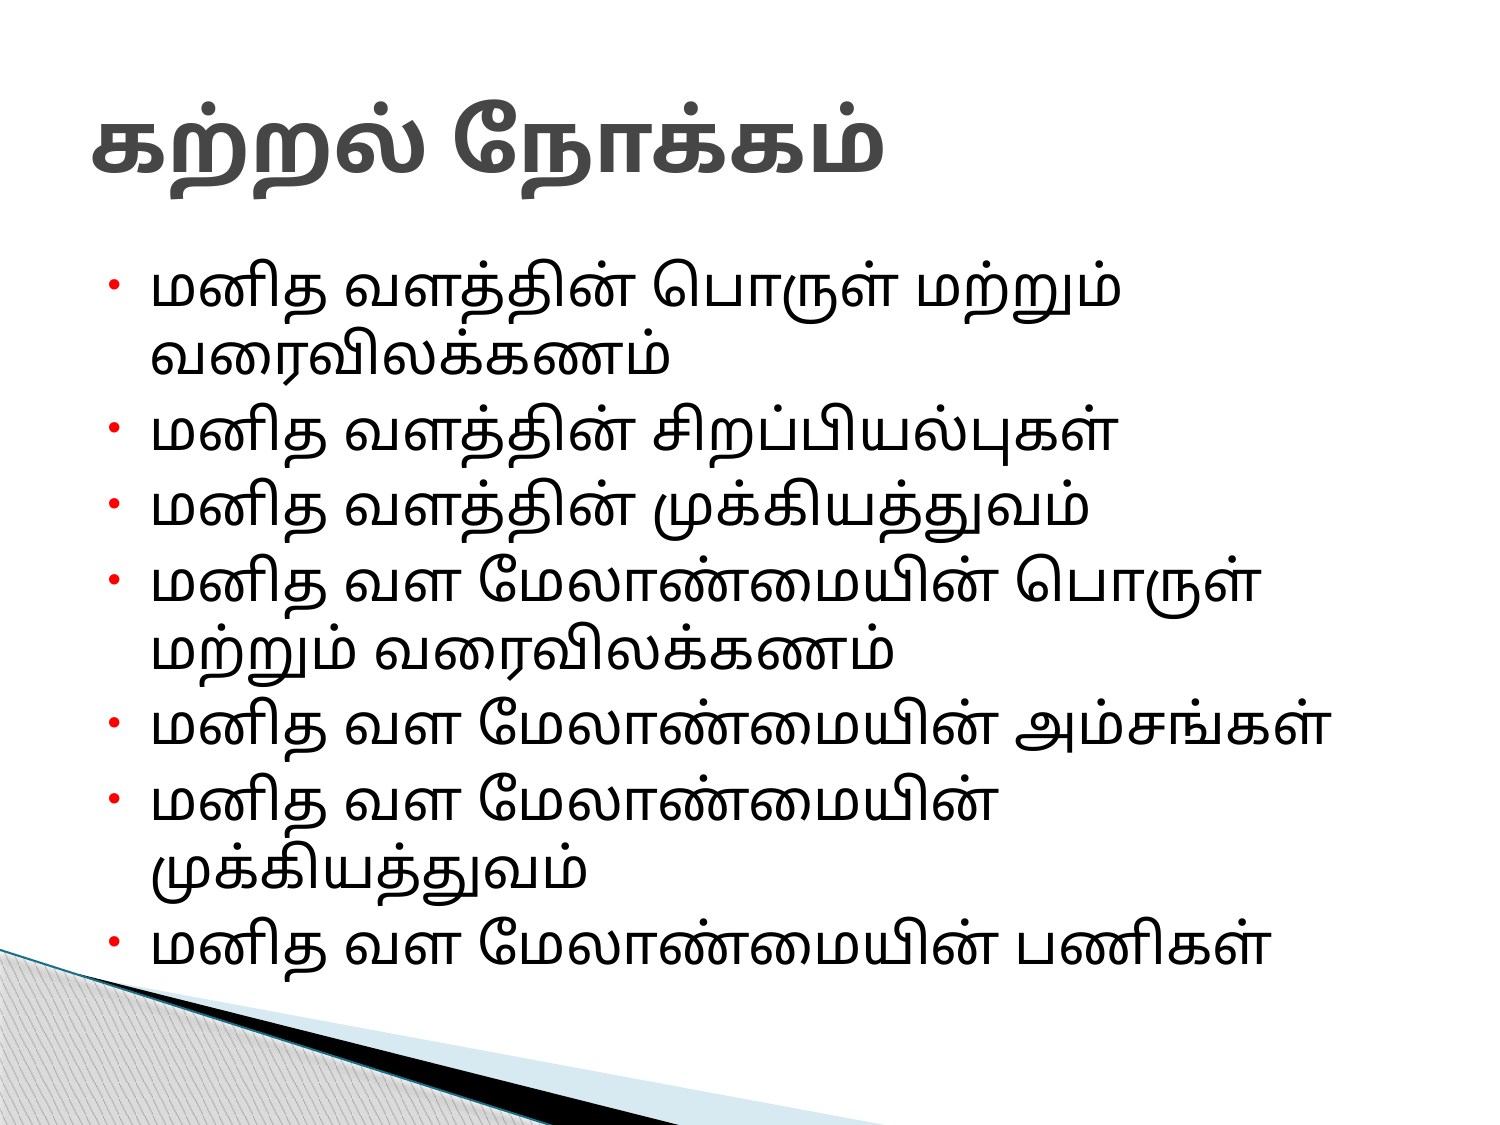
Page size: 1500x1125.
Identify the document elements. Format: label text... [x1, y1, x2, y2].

list மனித வளத்தின் பொருள் மற்றும் வரைவிலக்கணம் மனித வளத்தின் சிறப்பியல்புகள் மனித வளத்தின் முக்கியத்துவம் மனித வள மேலாண்மையின் பொருள் மற்றும் வரைவிலக்கணம் மனித வள மேலாண்மையின் அம்சங்கள் மனித வள மேலாண்மையின் முக்கியத்துவம் மனித வள மேலாண்மையின் பணிகள் [75, 243, 1425, 986]
title கற்றல் நோக்கம் [75, 45, 1425, 233]
